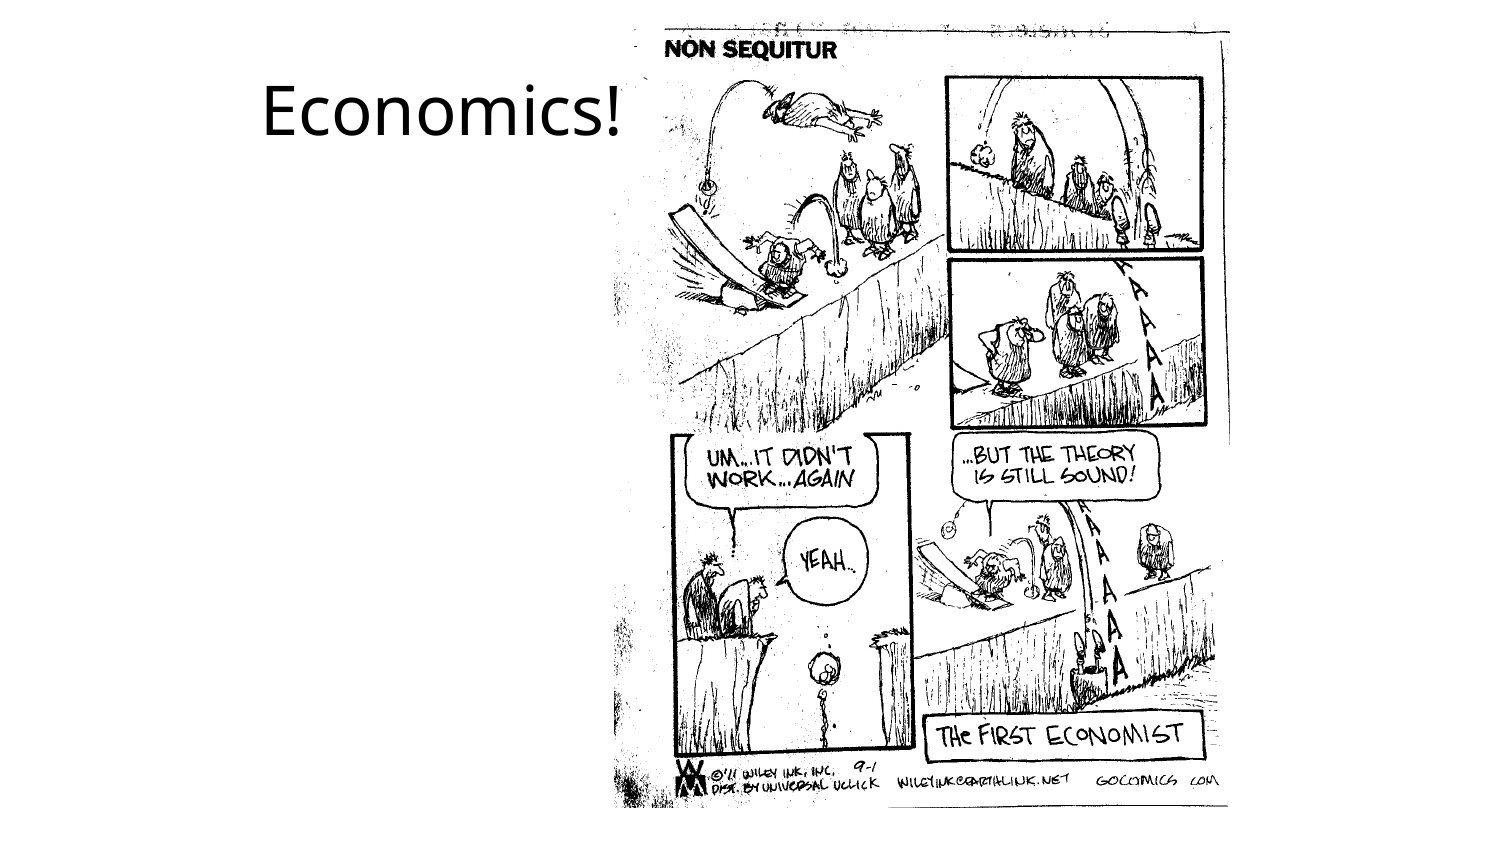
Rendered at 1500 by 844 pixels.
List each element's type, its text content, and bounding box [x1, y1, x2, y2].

title Economics! [200, 37, 609, 179]
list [614, 18, 1230, 817]
